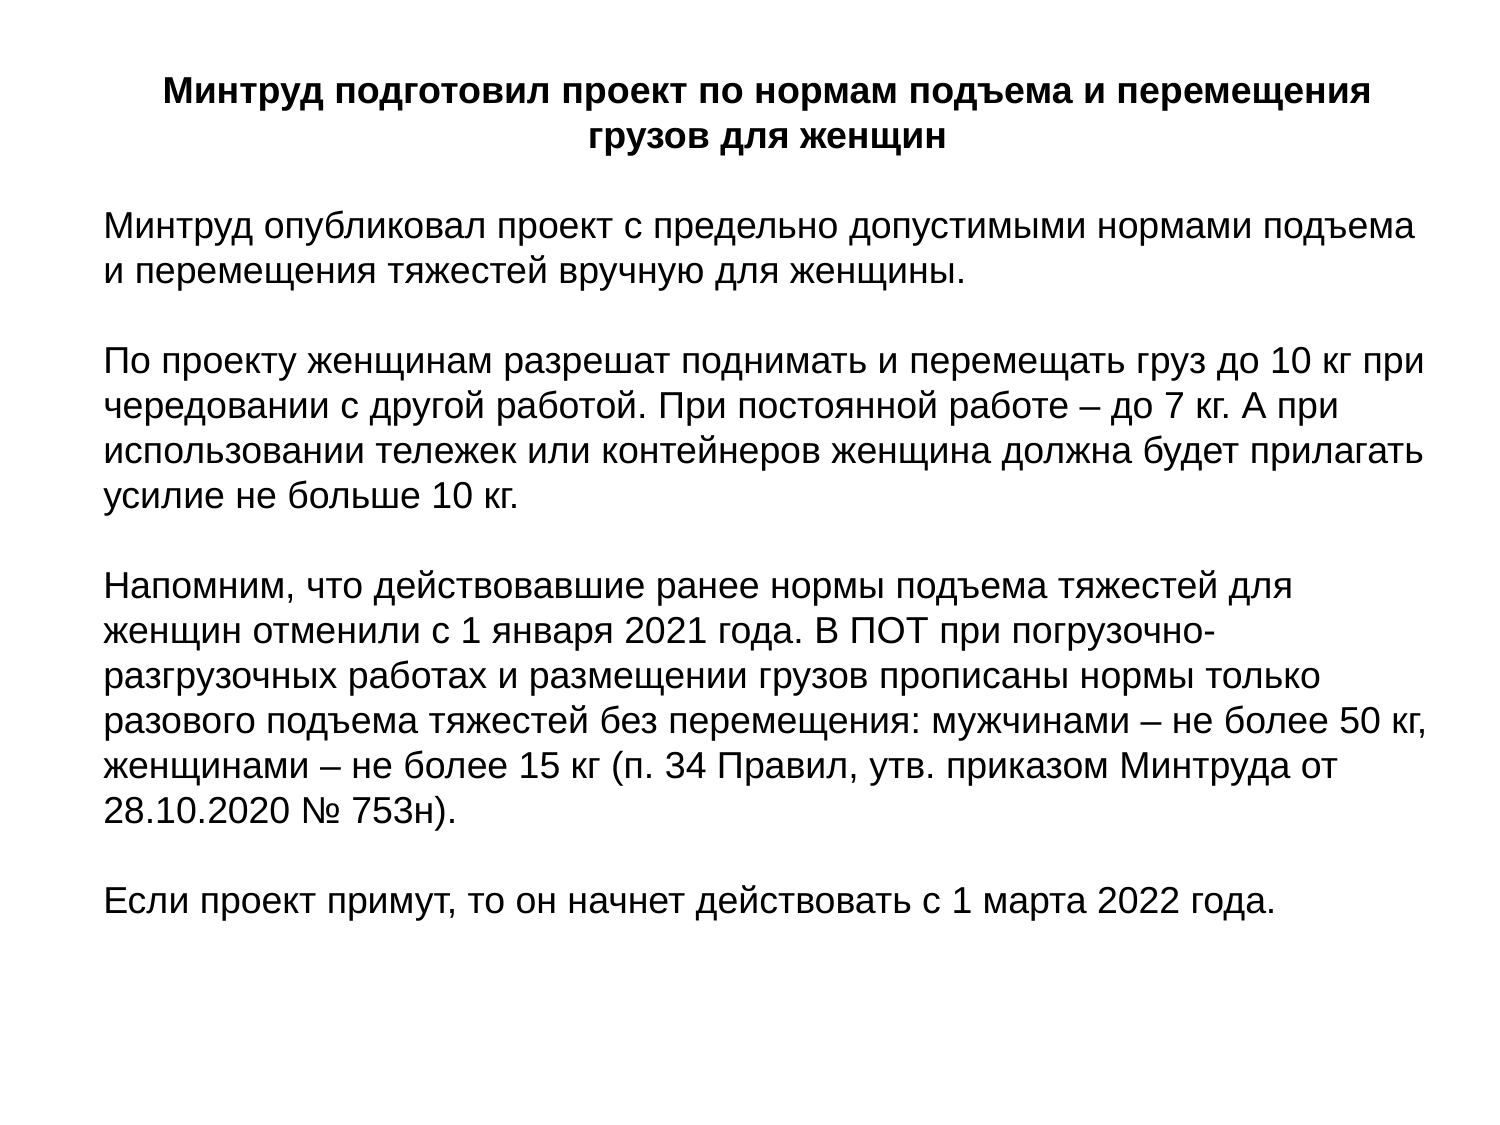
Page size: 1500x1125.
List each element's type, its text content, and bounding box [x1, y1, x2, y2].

text_box Минтруд подготовил проект по нормам подъема и перемещения грузов для женщин Минтруд опубликовал проект с предельно допустимыми нормами подъема и перемещения тяжестей вручную для женщины. По проекту женщинам разрешат поднимать и перемещать груз до 10 кг при чередовании с другой работой. При постоянной работе – до 7 кг. А при использовании тележек или контейнеров женщина должна будет прилагать усилие не больше 10 кг. Напомним, что действовавшие ранее нормы подъема тяжестей для женщин отменили с 1 января 2021 года. В ПОТ при погрузочно-разгрузочных работах и размещении грузов прописаны нормы только разового подъема тяжестей без перемещения: мужчинами – не более 50 кг, женщинами – не более 15 кг (п. 34 Правил, утв. приказом Минтруда от 28.10.2020 № 753н). Если проект примут, то он начнет действовать с 1 марта 2022 года. [88, 58, 1447, 968]
